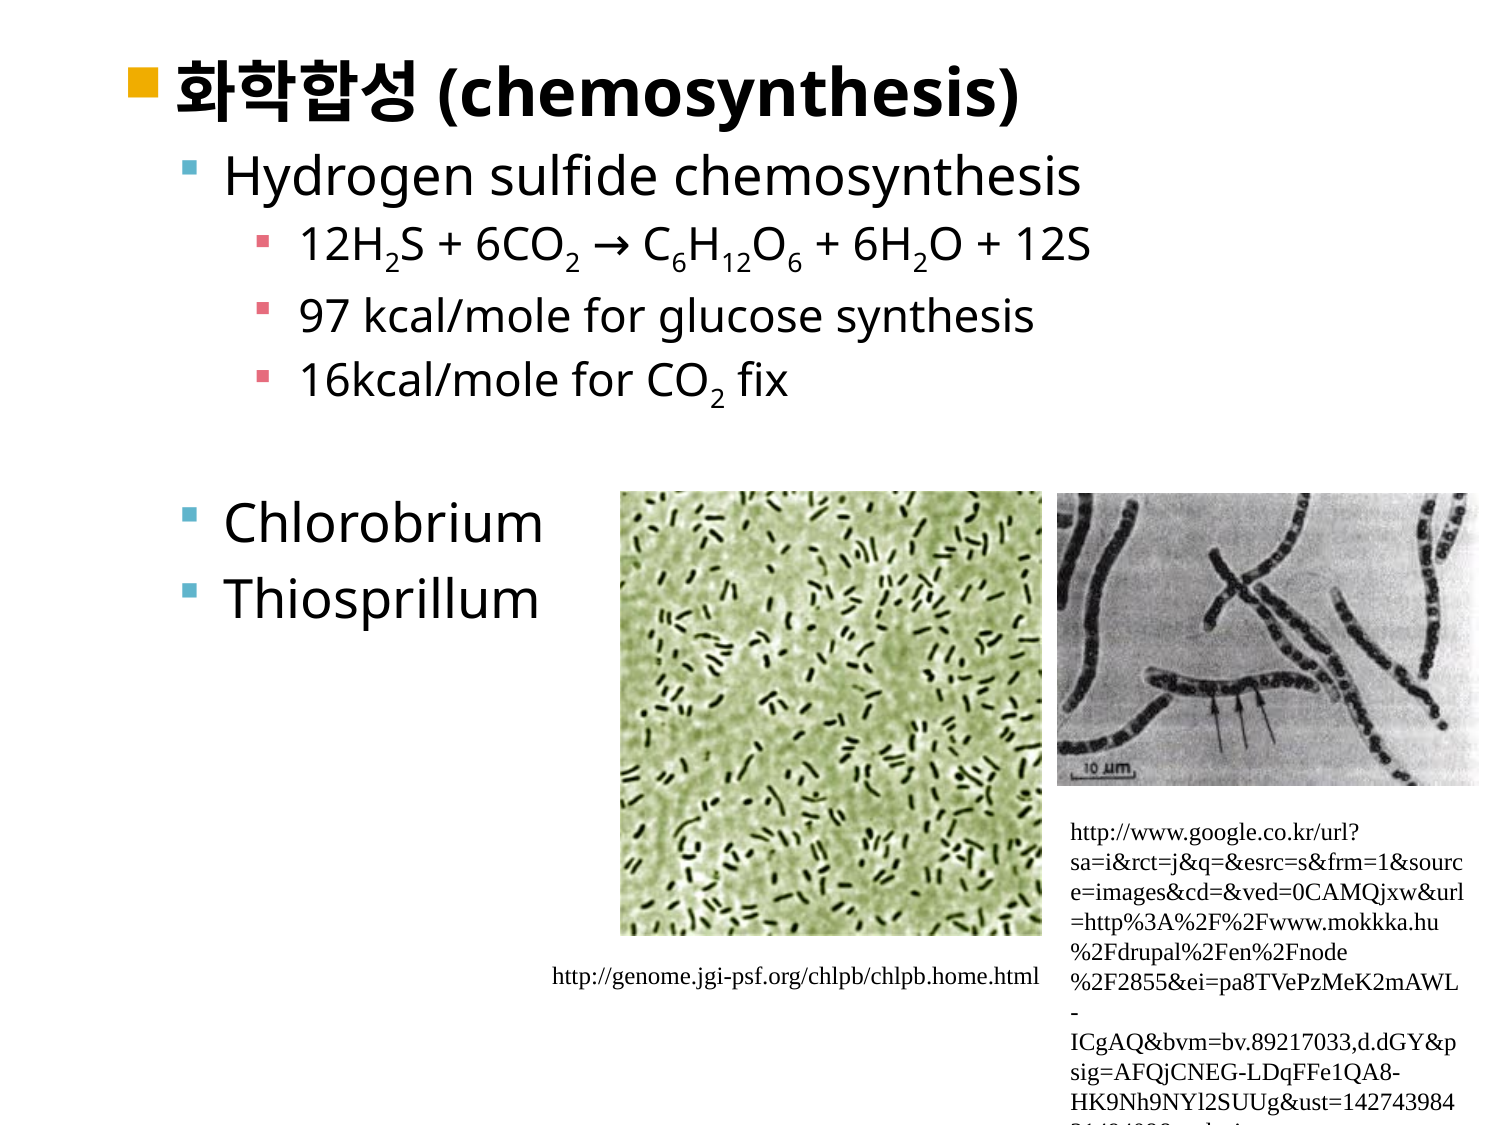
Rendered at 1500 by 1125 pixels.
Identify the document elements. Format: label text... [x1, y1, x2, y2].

text_box http://www.google.co.kr/url?sa=i&rct=j&q=&esrc=s&frm=1&source=images&cd=&ved=0CAMQjxw&url=http%3A%2F%2Fwww.mokkka.hu%2Fdrupal%2Fen%2Fnode%2F2855&ei=pa8TVePzMeK2mAWL-ICgAQ&bvm=bv.89217033,d.dGY&psig=AFQjCNEG-LDqFFe1QA8-HK9Nh9NYl2SUUg&ust=1427439842149408&cad=rjt [1055, 808, 1481, 1125]
picture [1057, 493, 1479, 786]
text_box 화학합성(chemosynthesis) Hydrogen sulfide chemosynthesis 12H2S + 6CO2 → C6H12O6 + 6H2O + 12S 97 kcal/mole for glucose synthesis 16kcal/mole for CO2 fix Chlorobrium Thiosprillum [88, 42, 1424, 928]
text_box http://genome.jgi-psf.org/chlpb/chlpb.home.html [537, 952, 1055, 997]
picture [619, 491, 1042, 936]
